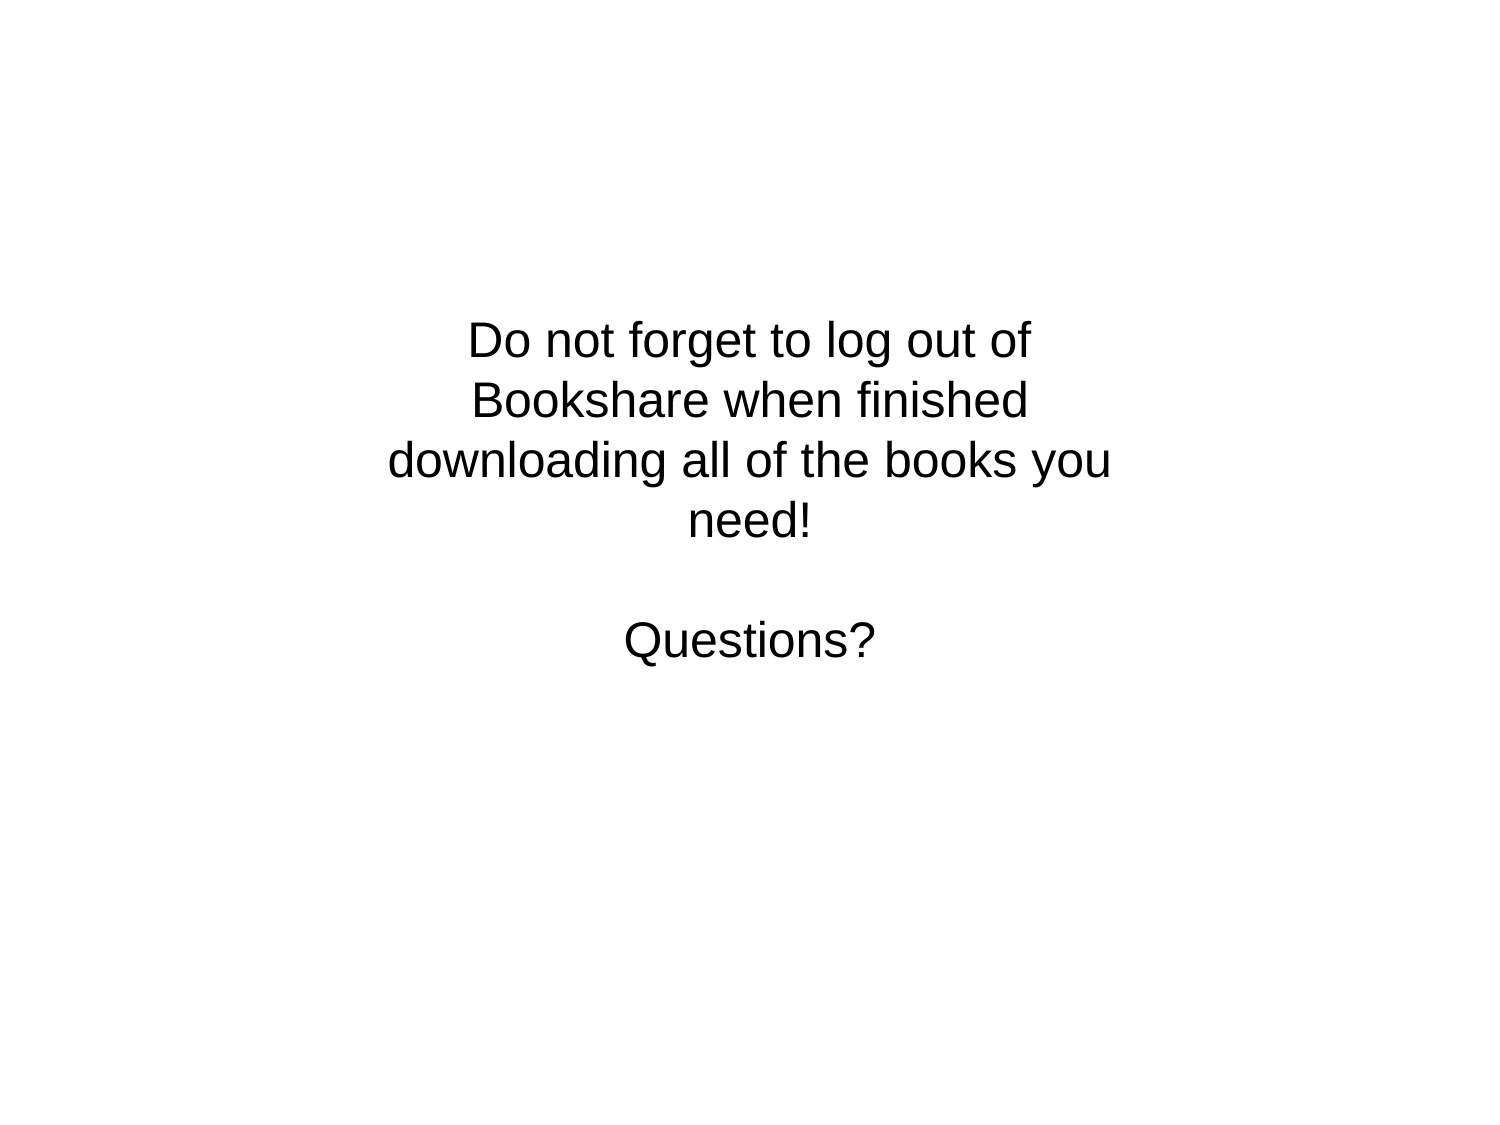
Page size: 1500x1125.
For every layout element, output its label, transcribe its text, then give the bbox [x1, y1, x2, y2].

text_box Do not forget to log out of Bookshare when finished downloading all of the books you need! Questions? [337, 299, 1163, 675]
